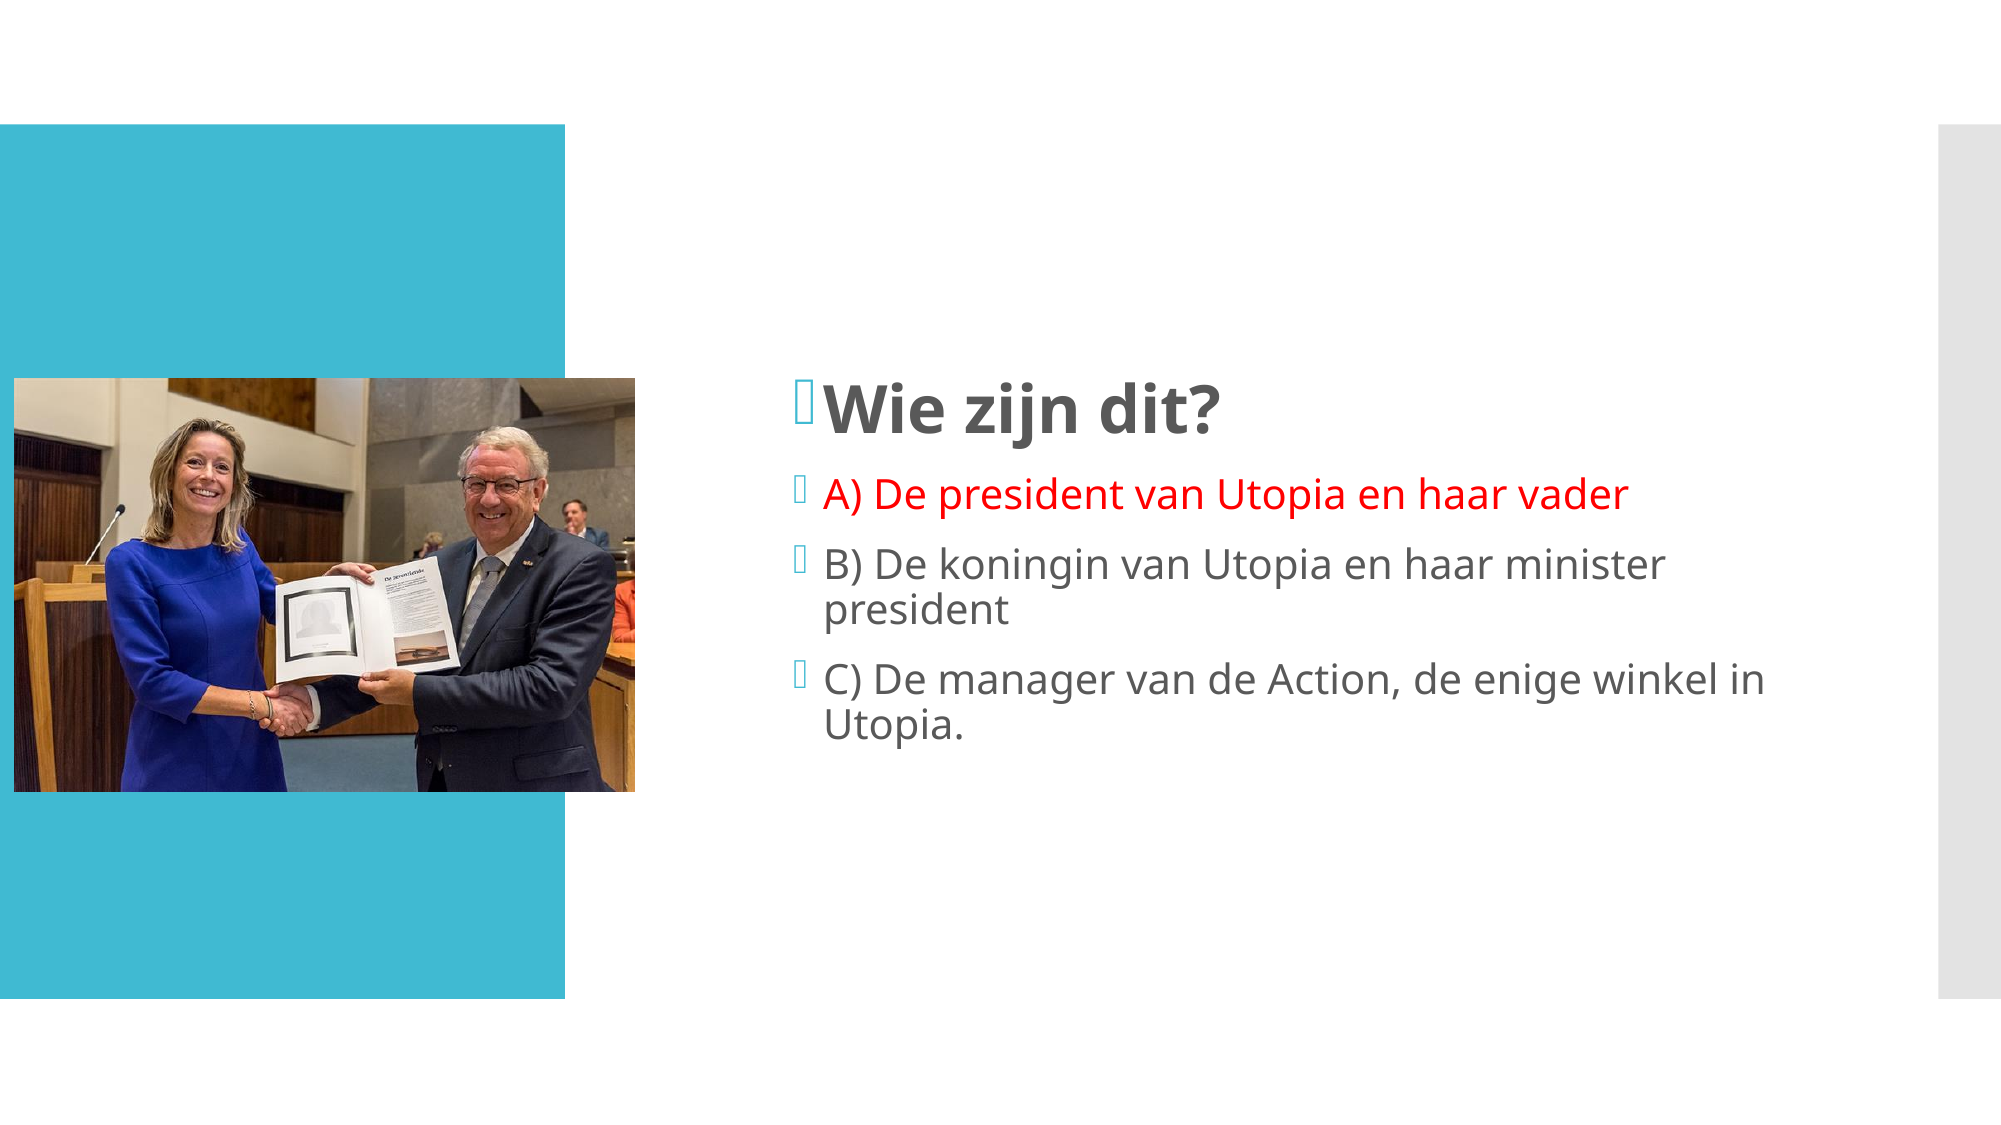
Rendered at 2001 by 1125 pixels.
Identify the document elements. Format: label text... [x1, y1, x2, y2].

list Wie zijn dit? A) De president van Utopia en haar vader B) De koningin van Utopia en haar minister president C) De manager van de Action, de enige winkel in Utopia. [778, 142, 1835, 983]
picture [13, 377, 635, 793]
